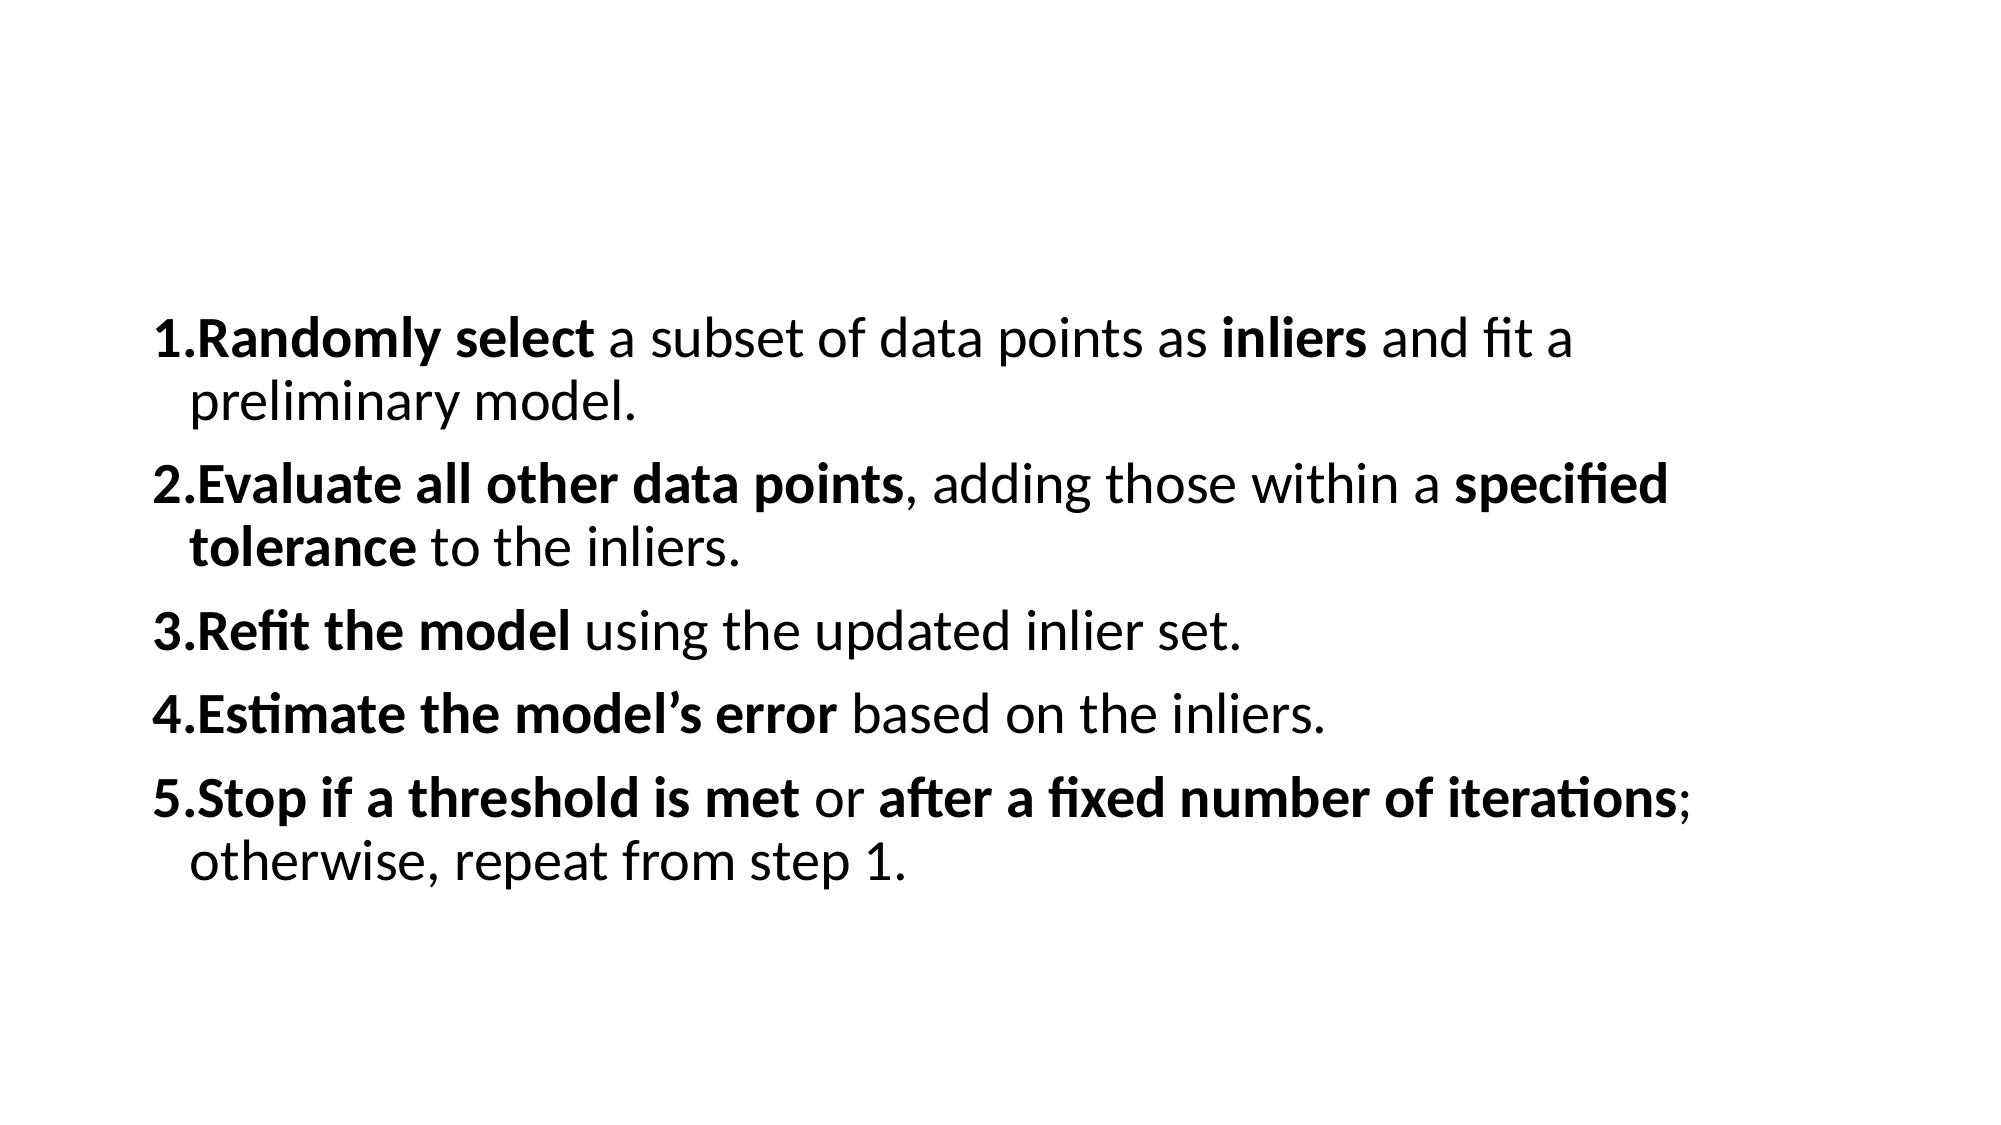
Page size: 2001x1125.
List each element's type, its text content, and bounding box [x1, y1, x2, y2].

list Randomly select a subset of data points as inliers and fit a preliminary model. Evaluate all other data points, adding those within a specified tolerance to the inliers. Refit the model using the updated inlier set. Estimate the model’s error based on the inliers. Stop if a threshold is met or after a fixed number of iterations; otherwise, repeat from step 1. [137, 299, 1863, 1014]
